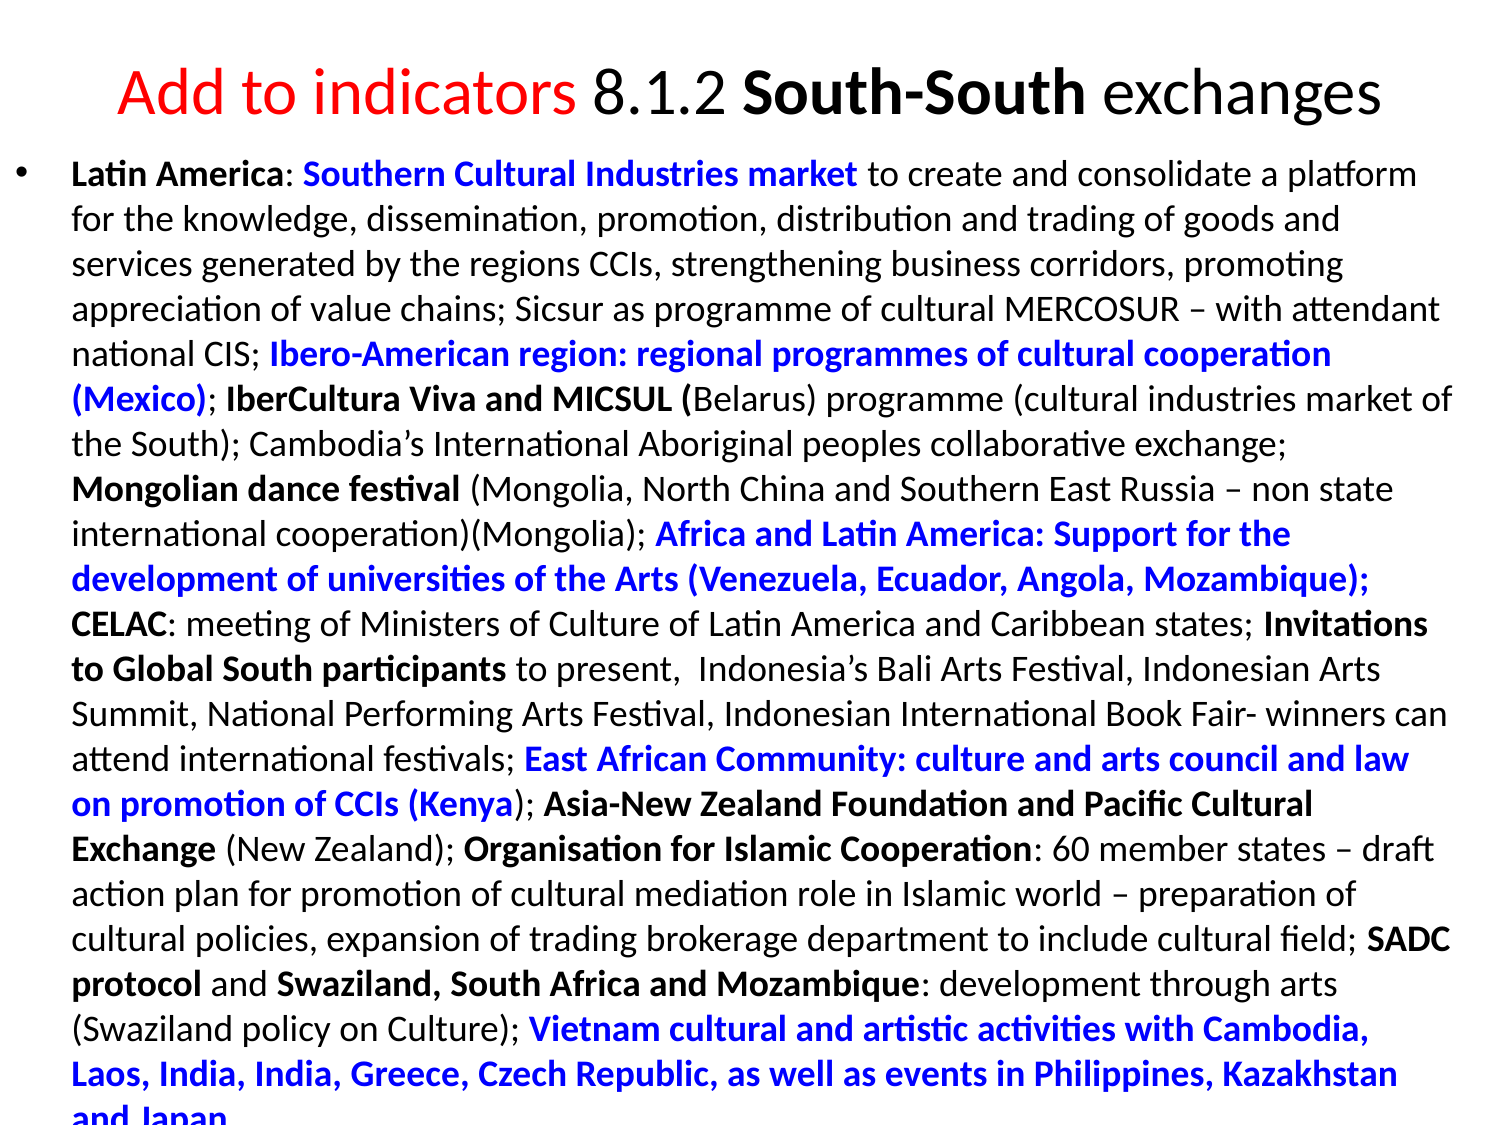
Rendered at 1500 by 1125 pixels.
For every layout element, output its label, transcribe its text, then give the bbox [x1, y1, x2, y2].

title Add to indicators 8.1.2 South-South exchanges [27, 0, 1473, 141]
list Latin America: Southern Cultural Industries market to create and consolidate a platform for the knowledge, dissemination, promotion, distribution and trading of goods and services generated by the regions CCIs, strengthening business corridors, promoting appreciation of value chains; Sicsur as programme of cultural MERCOSUR – with attendant national CIS; Ibero-American region: regional programmes of cultural cooperation (Mexico); IberCultura Viva and MICSUL (Belarus) programme (cultural industries market of the South); Cambodia’s International Aboriginal peoples collaborative exchange; Mongolian dance festival (Mongolia, North China and Southern East Russia – non state international cooperation)(Mongolia); Africa and Latin America: Support for the development of universities of the Arts (Venezuela, Ecuador, Angola, Mozambique); CELAC: meeting of Ministers of Culture of Latin America and Caribbean states; Invitations to Global South participants to present, Indonesia’s Bali Arts Festival, Indonesian Arts Summit, National Performing Arts Festival, Indonesian International Book Fair- winners can attend international festivals; East African Community: culture and arts council and law on promotion of CCIs (Kenya); Asia-New Zealand Foundation and Pacific Cultural Exchange (New Zealand); Organisation for Islamic Cooperation: 60 member states – draft action plan for promotion of cultural mediation role in Islamic world – preparation of cultural policies, expansion of trading brokerage department to include cultural field; SADC protocol and Swaziland, South Africa and Mozambique: development through arts (Swaziland policy on Culture); Vietnam cultural and artistic activities with Cambodia, Laos, India, India, Greece, Czech Republic, as well as events in Philippines, Kazakhstan and Japan [0, 141, 1473, 885]
